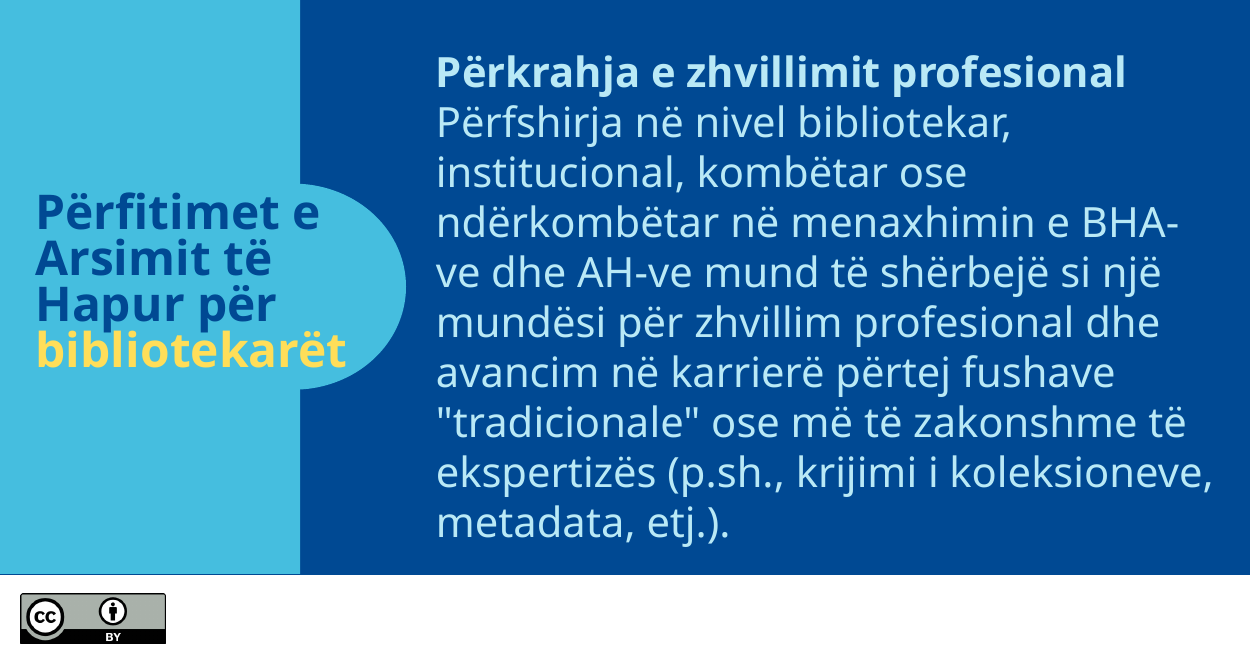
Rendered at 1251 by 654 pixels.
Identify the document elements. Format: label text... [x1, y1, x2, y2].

text_box [0, 582, 1250, 654]
text_box Përkrahja e zhvillimit profesional Përfshirja në nivel bibliotekar, institucional, kombëtar ose ndërkombëtar në menaxhimin e BHA-ve dhe AH-ve mund të shërbejë si një mundësi për zhvillim profesional dhe avancim në karrierë përtej fushave "tradicionale" ose më të zakonshme të ekspertizës (p.sh., krijimi i koleksioneve, metadata, etj.). [420, 30, 1237, 561]
picture [20, 592, 166, 645]
text_box [0, 0, 301, 574]
text_box Përfitimet e Arsimit të Hapur për bibliotekarët [20, 177, 420, 392]
